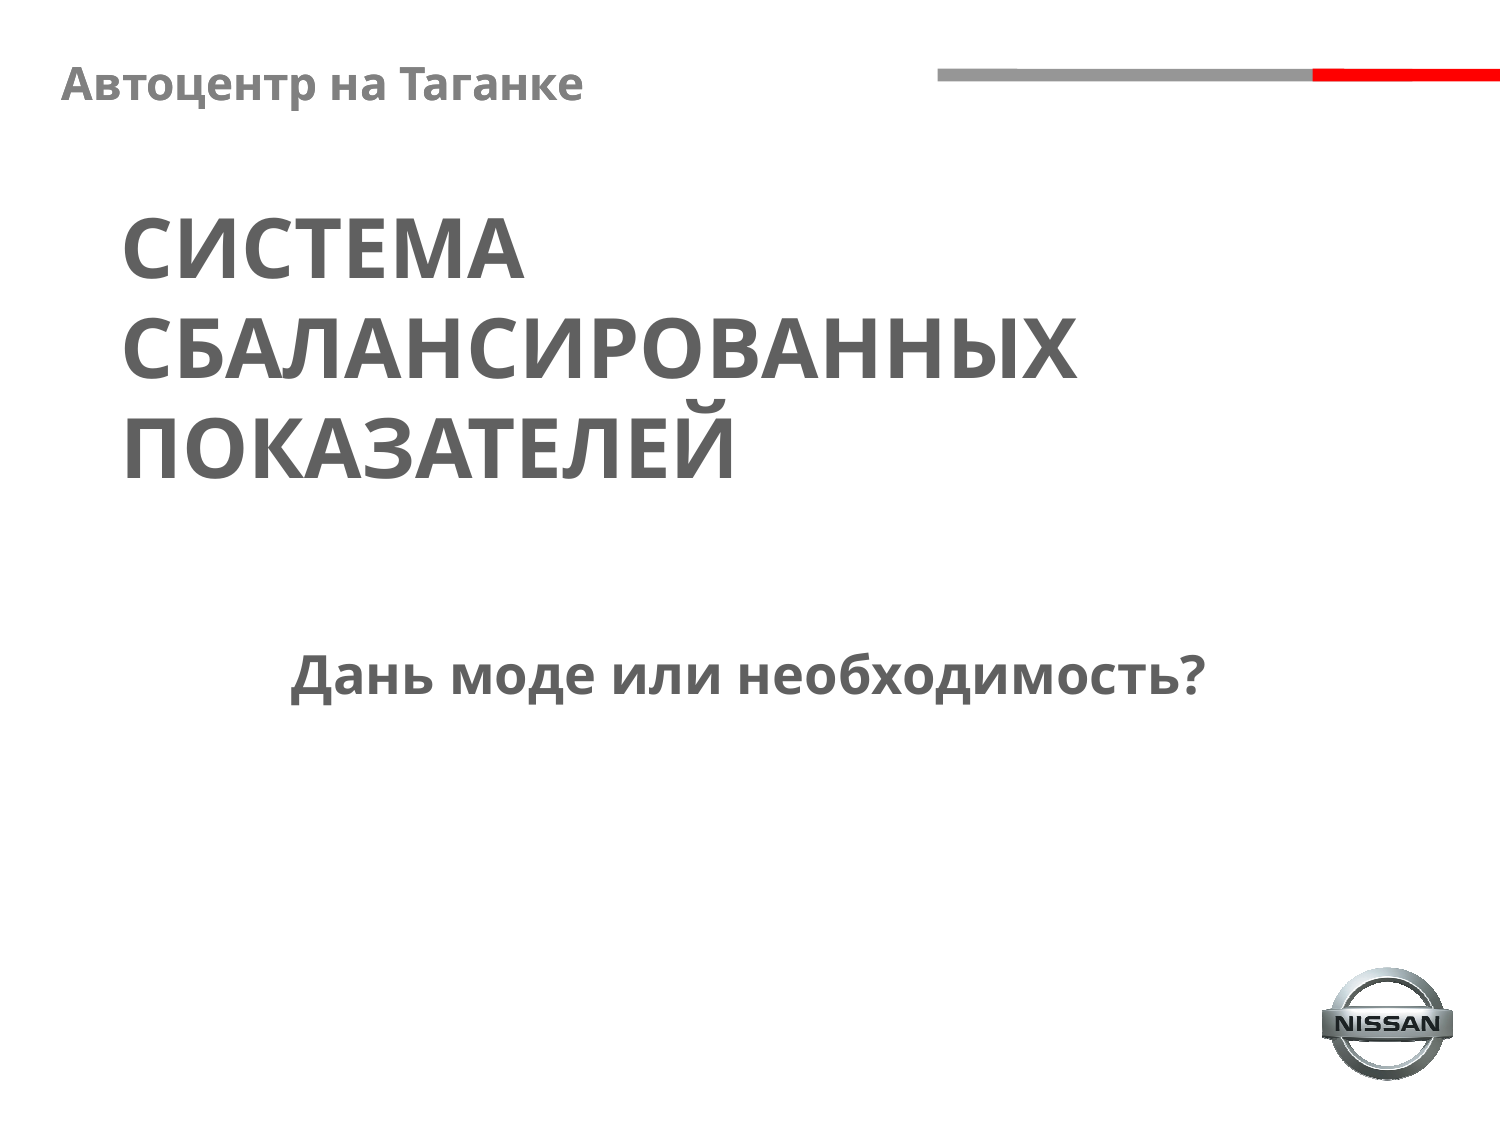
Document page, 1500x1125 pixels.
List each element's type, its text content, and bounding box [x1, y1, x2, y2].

subtitle Дань моде или необходимость? [140, 632, 1360, 798]
title Система сбалансированных показателей [105, 187, 1381, 551]
